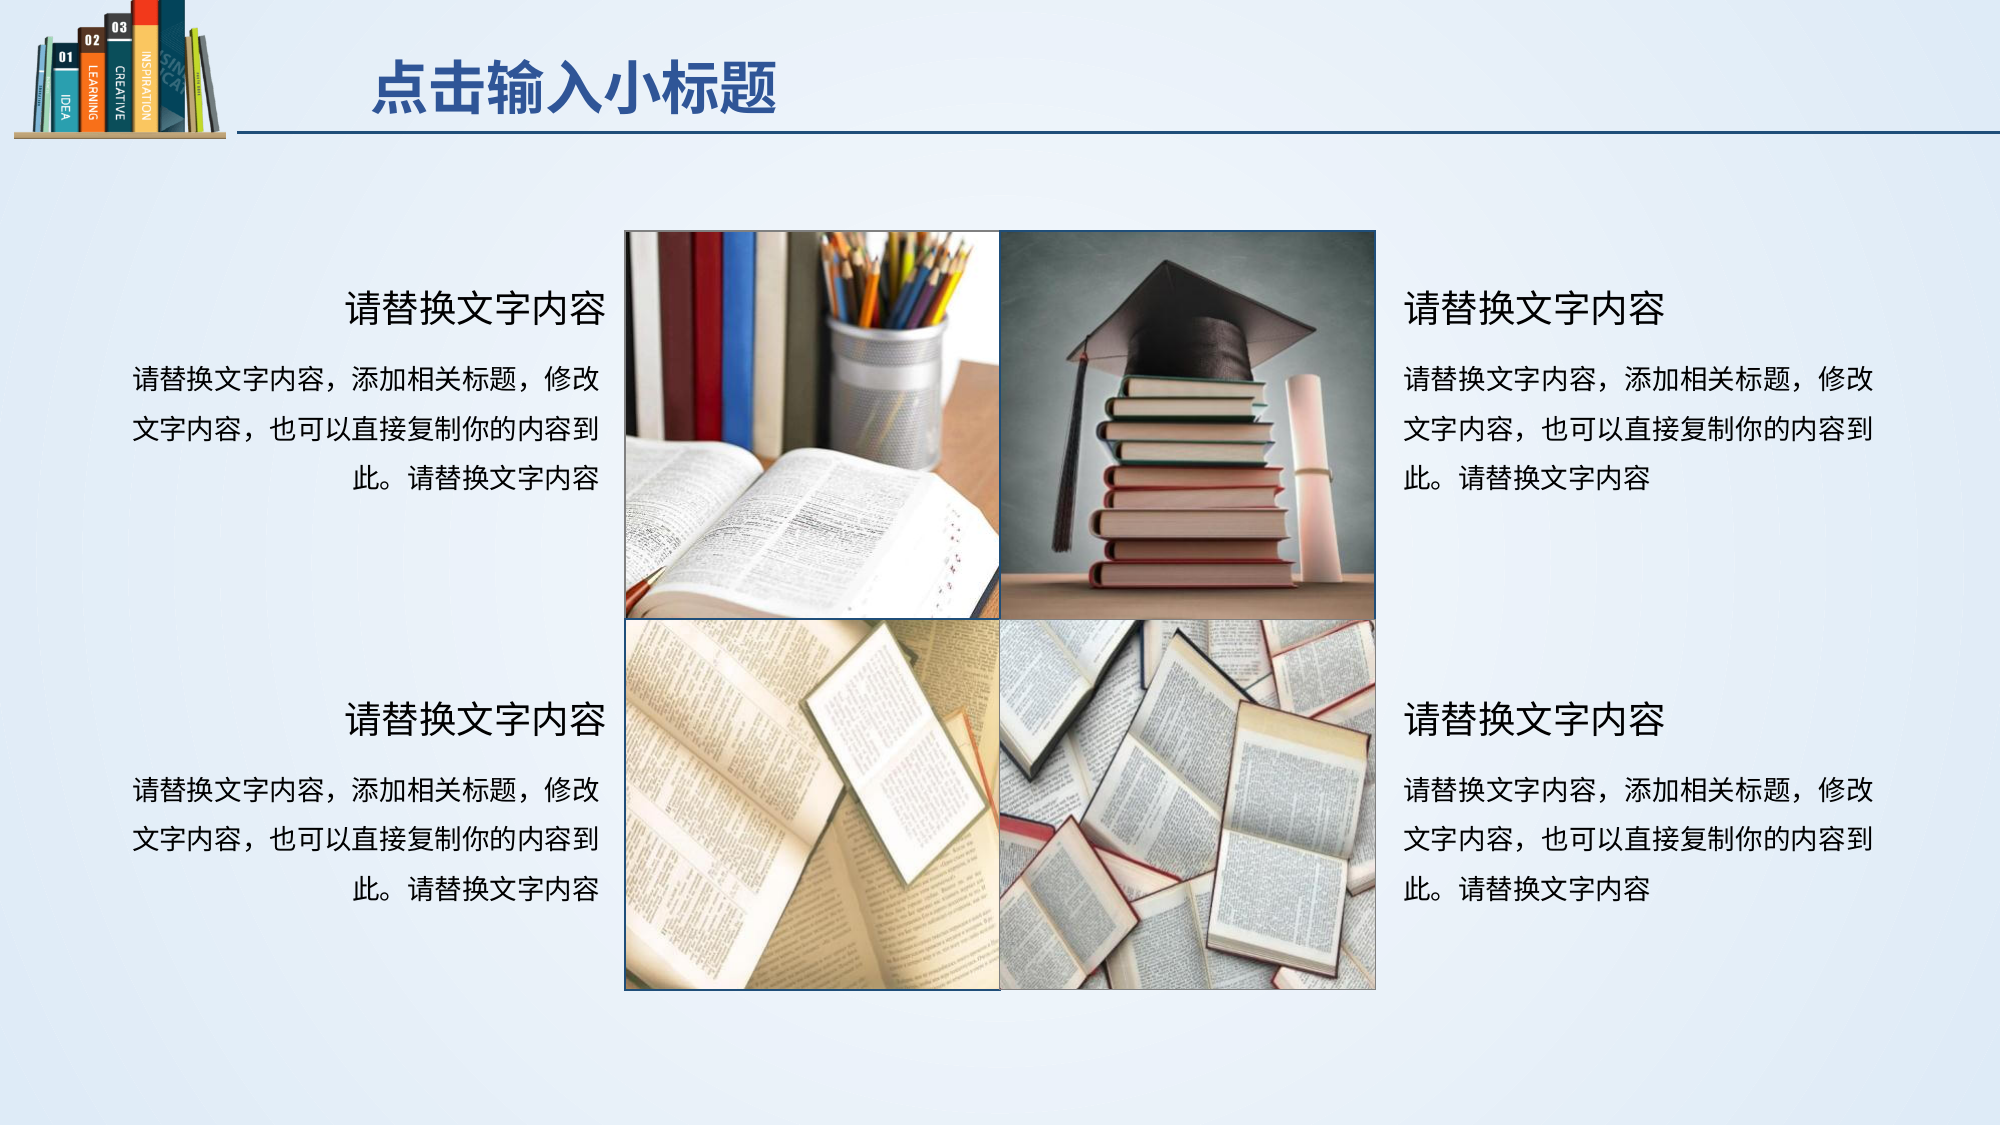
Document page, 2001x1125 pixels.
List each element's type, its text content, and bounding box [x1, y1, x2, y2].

text_box [624, 618, 1001, 991]
text_box 请替换文字内容，添加相关标题，修改文字内容，也可以直接复制你的内容到此。请替换文字内容 [129, 756, 600, 906]
picture [14, 0, 226, 139]
text_box 请替换文字内容 [344, 695, 614, 741]
text_box 请替换文字内容，添加相关标题，修改文字内容，也可以直接复制你的内容到此。请替换文字内容 [1403, 756, 1874, 906]
text_box 请替换文字内容 [1403, 695, 1672, 741]
picture [169, 59, 175, 67]
text_box 请替换文字内容 [344, 284, 614, 330]
text_box 点击输入小标题 [355, 43, 812, 129]
text_box [999, 230, 1376, 619]
text_box [624, 230, 999, 618]
text_box [999, 619, 1376, 990]
text_box 请替换文字内容 [1403, 284, 1672, 330]
text_box 请替换文字内容，添加相关标题，修改文字内容，也可以直接复制你的内容到此。请替换文字内容 [129, 345, 600, 495]
text_box 请替换文字内容，添加相关标题，修改文字内容，也可以直接复制你的内容到此。请替换文字内容 [1403, 345, 1874, 495]
